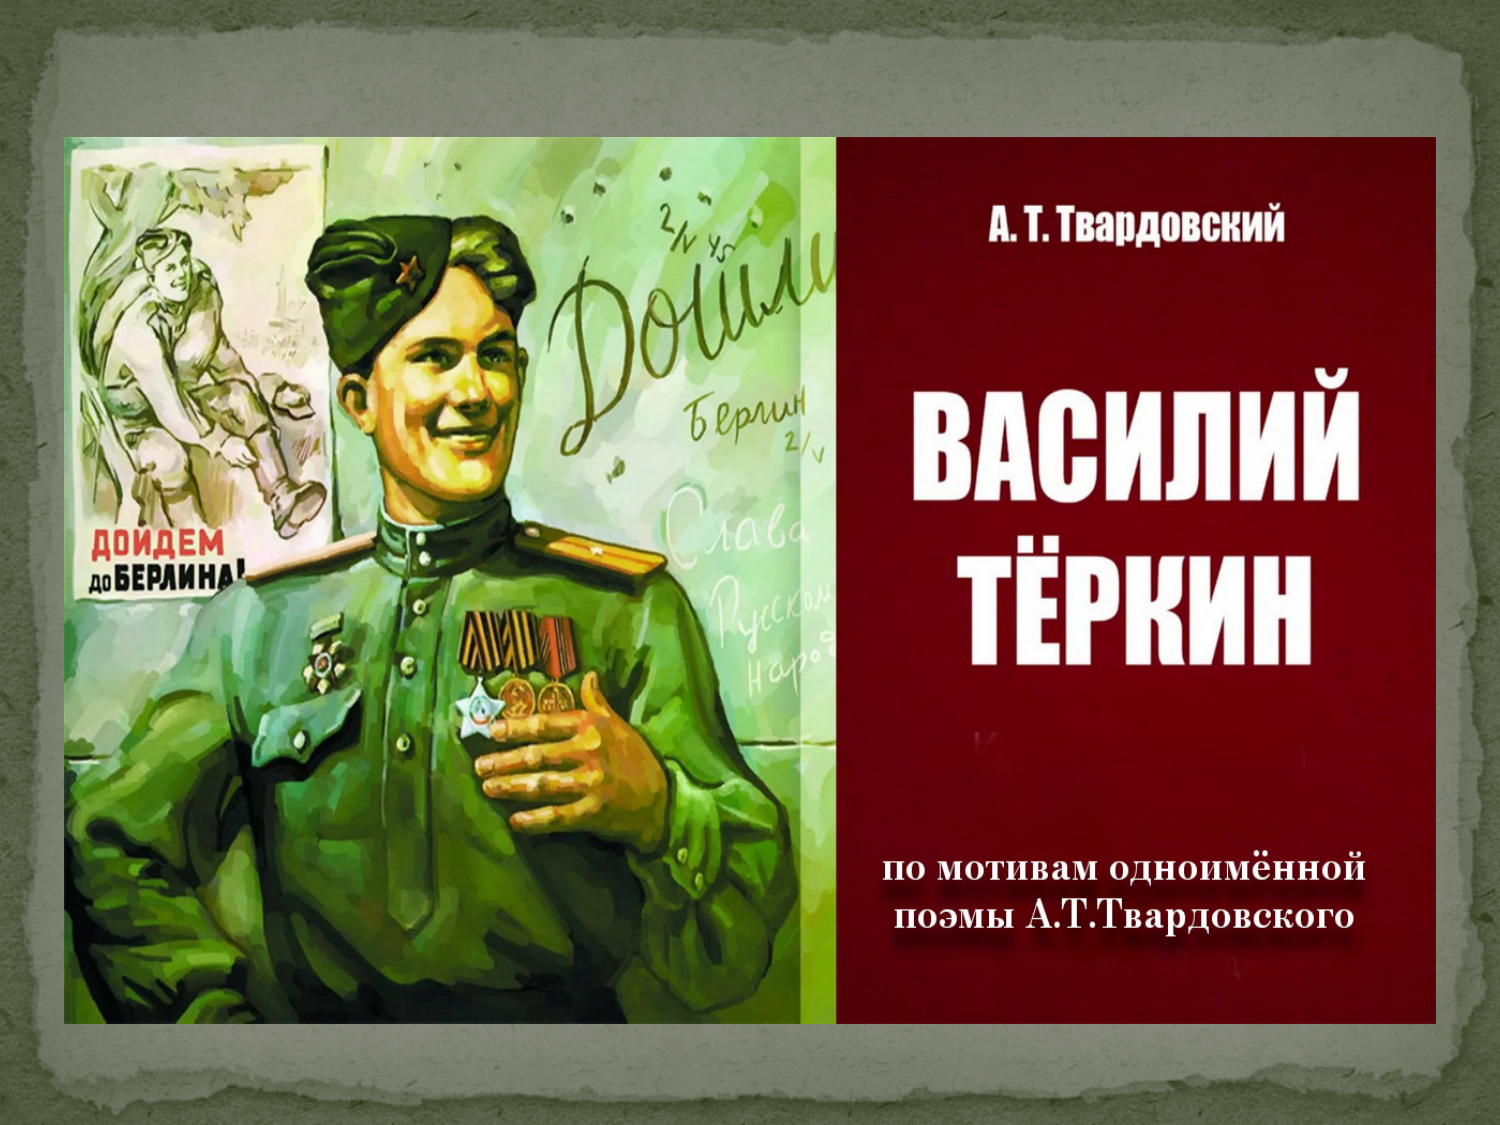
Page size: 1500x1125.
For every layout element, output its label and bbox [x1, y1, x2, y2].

list [67, 140, 1434, 1021]
